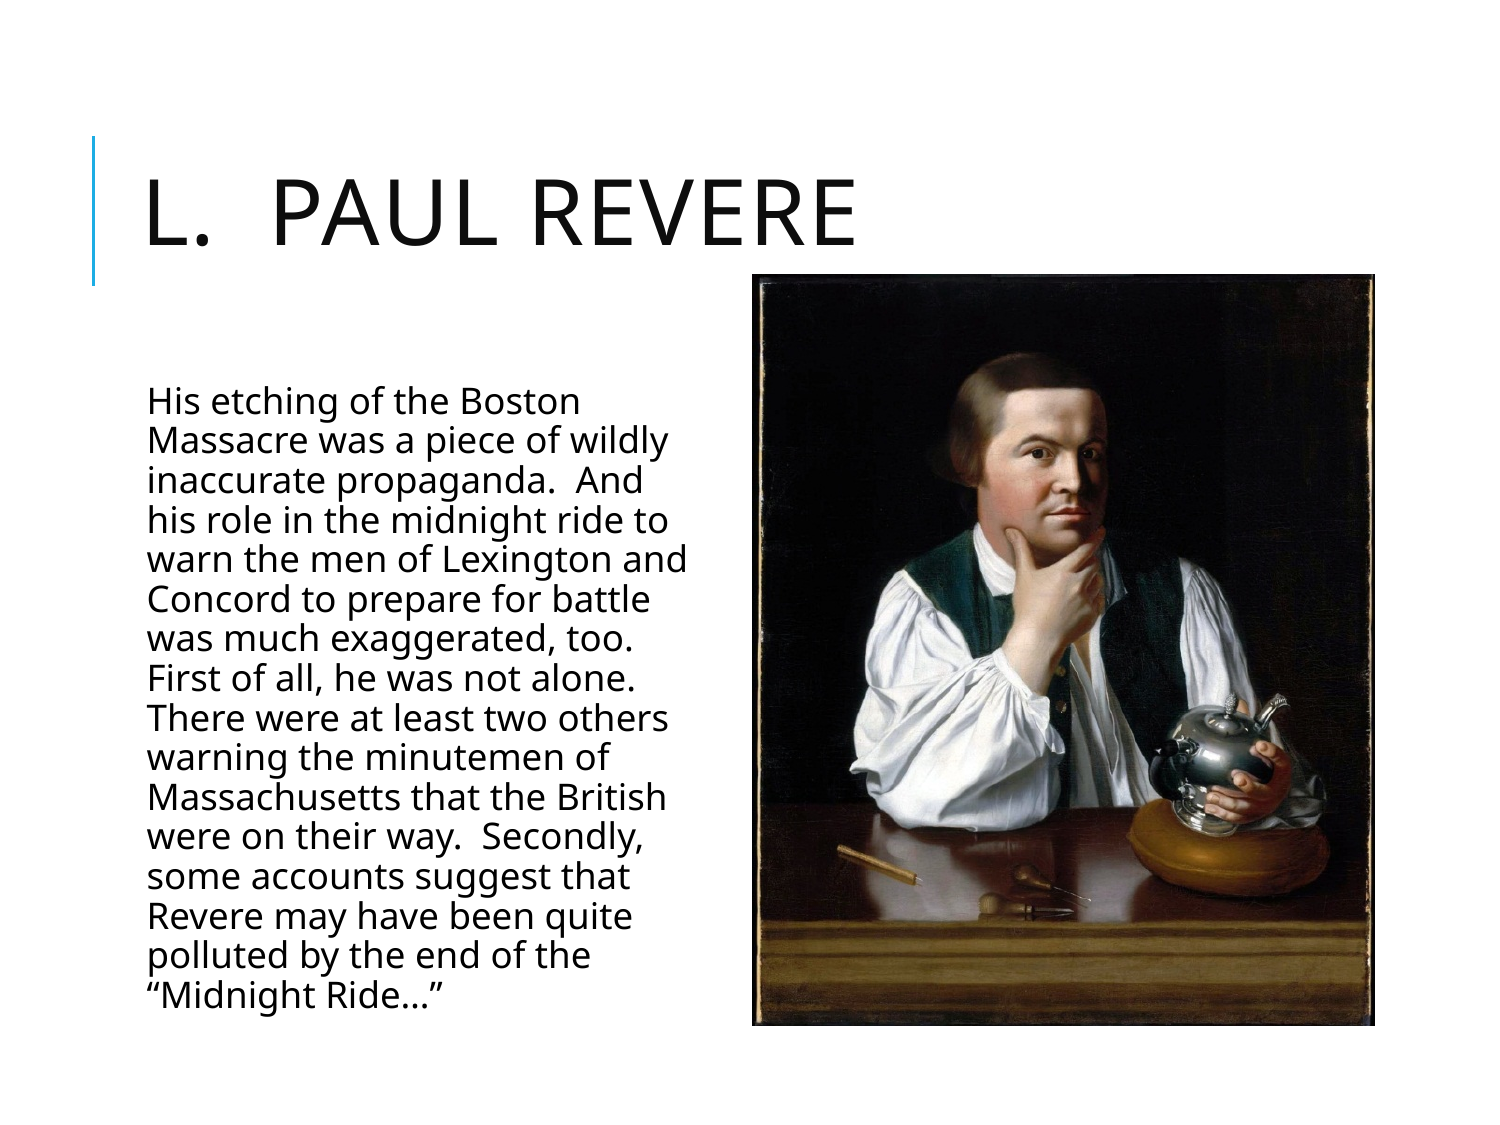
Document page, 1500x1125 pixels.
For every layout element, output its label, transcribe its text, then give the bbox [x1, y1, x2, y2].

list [752, 274, 1376, 1027]
title L. Paul Revere [126, 96, 1322, 342]
list His etching of the Boston Massacre was a piece of wildly inaccurate propaganda. And his role in the midnight ride to warn the men of Lexington and Concord to prepare for battle was much exaggerated, too. First of all, he was not alone. There were at least two others warning the minutemen of Massachusetts that the British were on their way. Secondly, some accounts suggest that Revere may have been quite polluted by the end of the “Midnight Ride…” [126, 375, 711, 1035]
